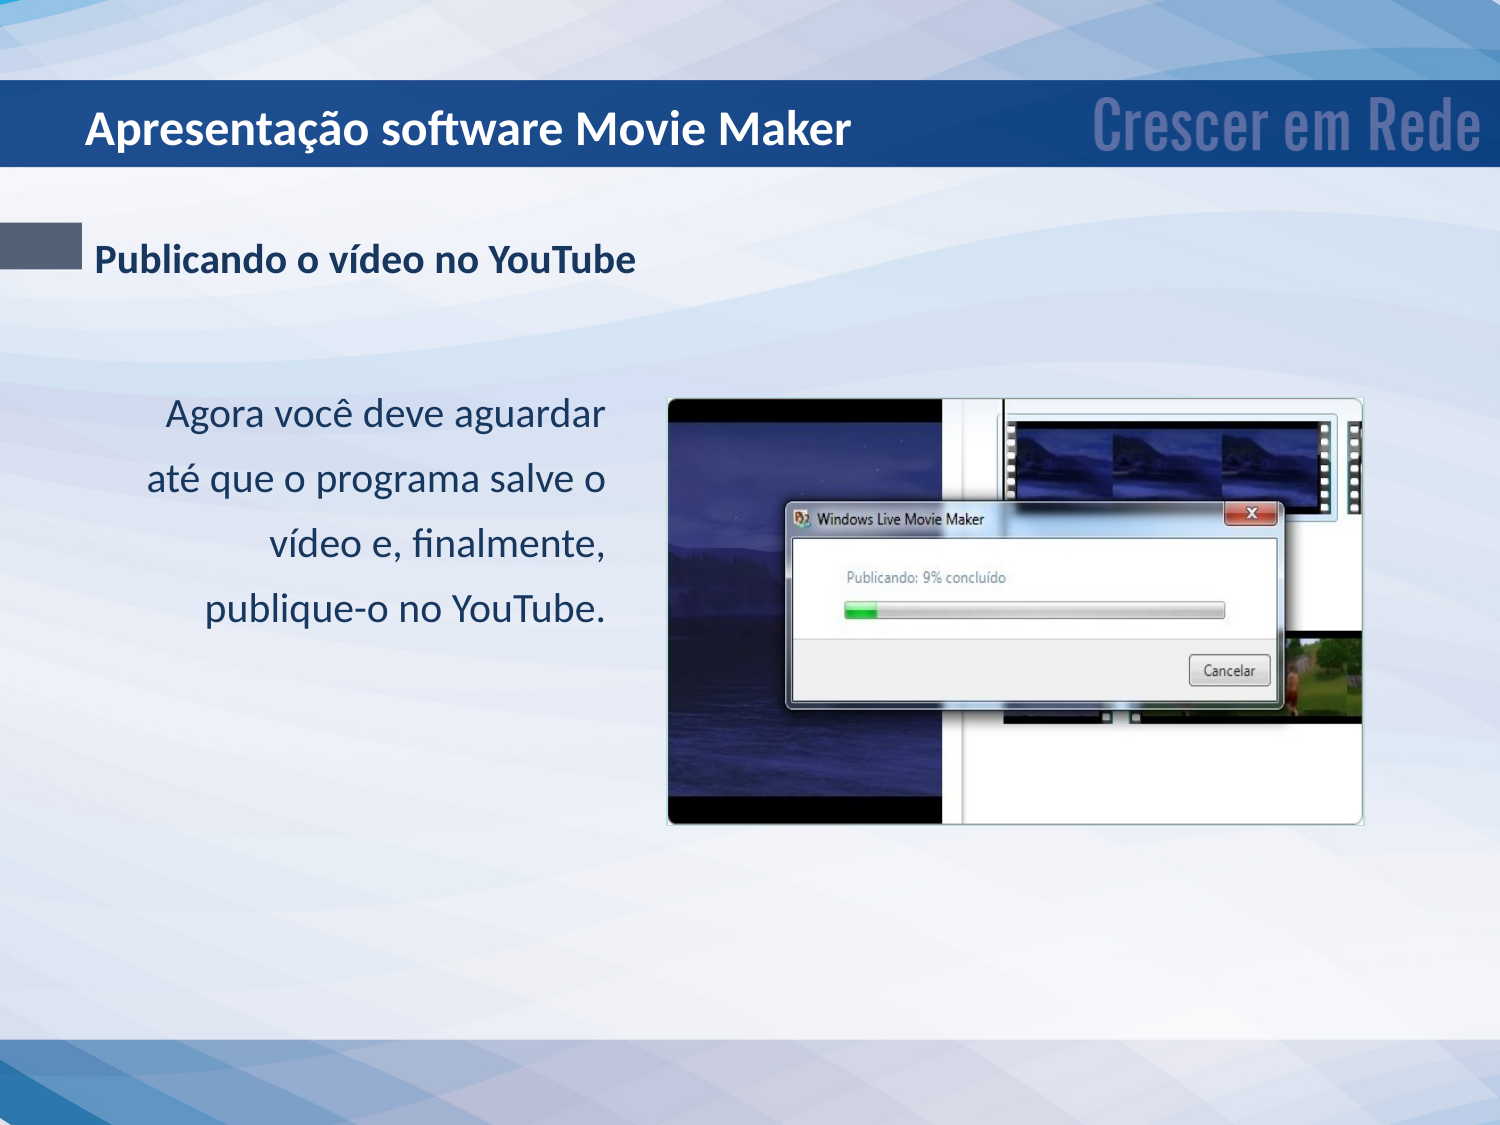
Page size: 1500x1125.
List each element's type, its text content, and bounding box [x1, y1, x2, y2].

text_box Publicando o vídeo no YouTube [70, 199, 1172, 289]
picture [0, 0, 1500, 1125]
text_box [0, 220, 70, 272]
text_box Agora você deve aguardar até que o programa salve o vídeo e, finalmente, publique-o no YouTube. [117, 363, 622, 639]
text_box Apresentação software Movie Maker [70, 88, 1430, 223]
